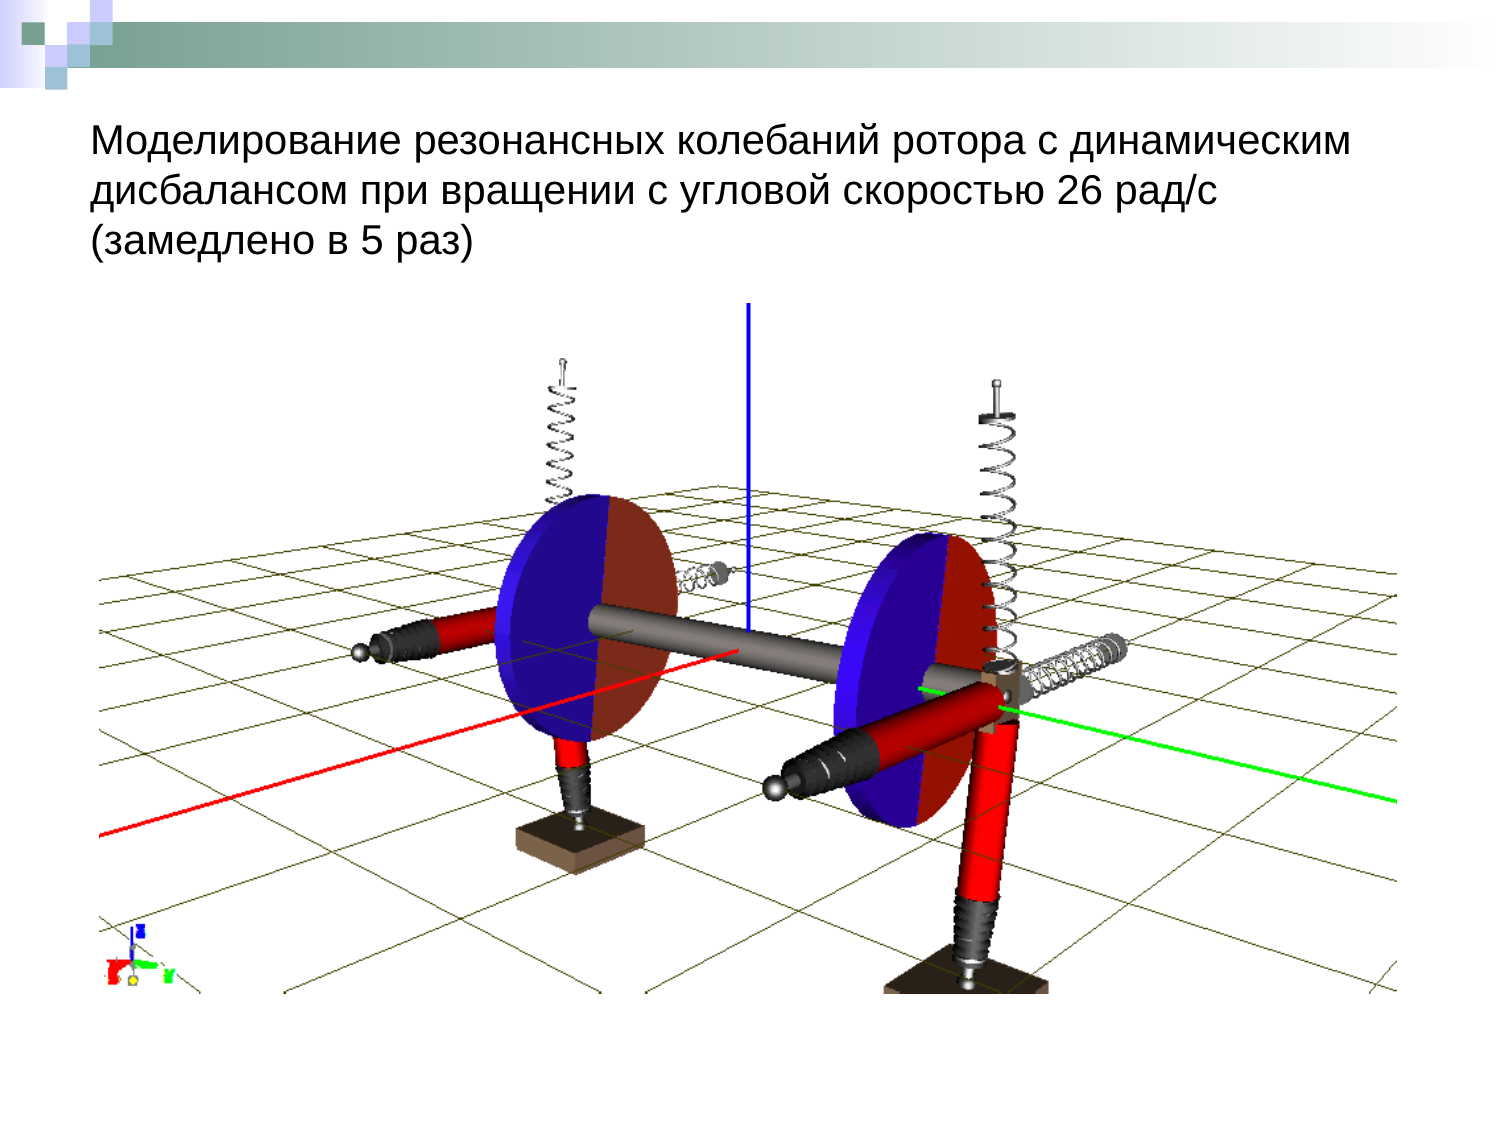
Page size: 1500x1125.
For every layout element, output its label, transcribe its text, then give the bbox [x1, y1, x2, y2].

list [98, 302, 1398, 995]
title Моделирование резонансных колебаний ротора с динамическим дисбалансом при вращении с угловой скоростью 26 рад/с (замедлено в 5 раз) [74, 74, 1426, 301]
